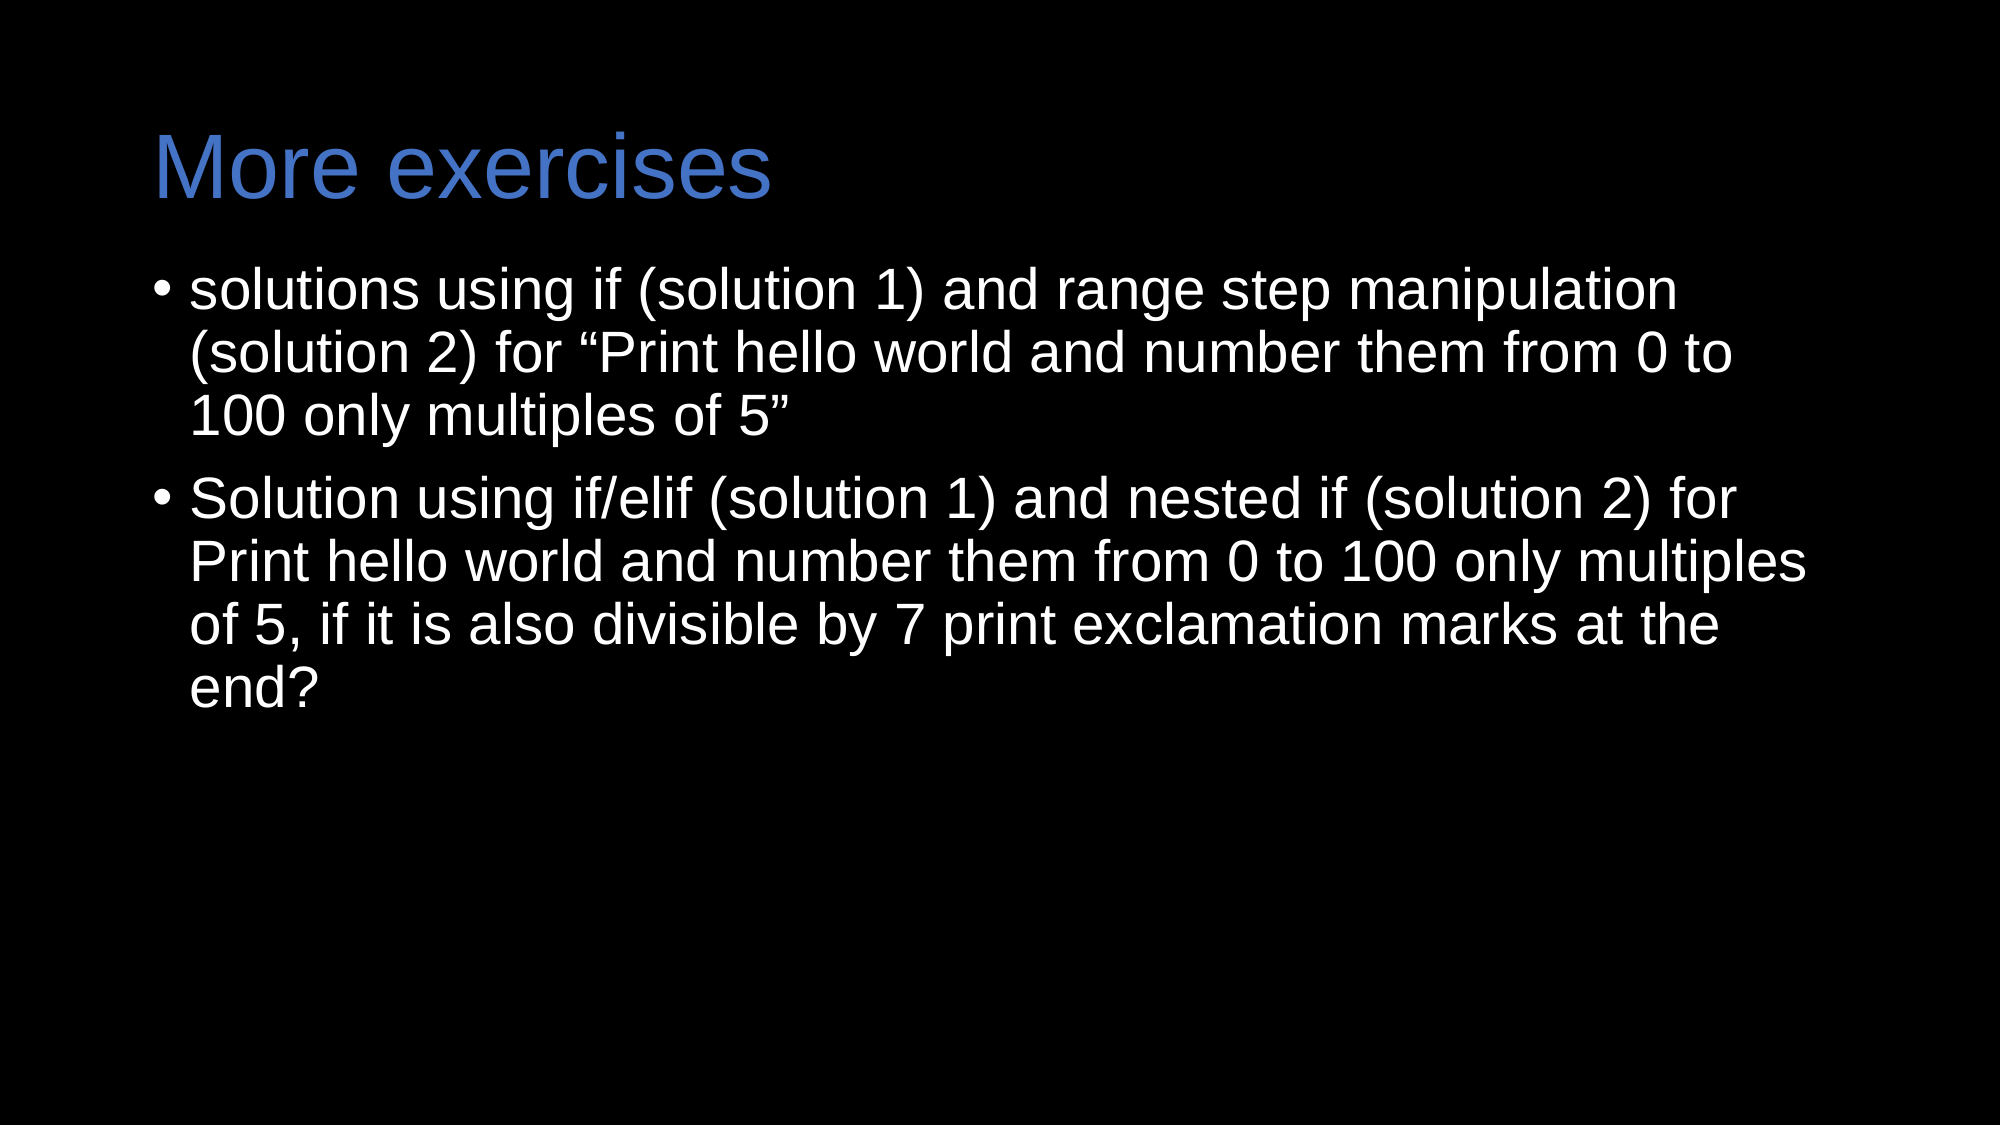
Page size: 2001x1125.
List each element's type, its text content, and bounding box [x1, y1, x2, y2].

title More exercises [137, 59, 1863, 251]
list solutions using if (solution 1) and range step manipulation (solution 2) for “Print hello world and number them from 0 to 100 only multiples of 5” Solution using if/elif (solution 1) and nested if (solution 2) for Print hello world and number them from 0 to 100 only multiples of 5, if it is also divisible by 7 print exclamation marks at the end? [137, 251, 1863, 966]
